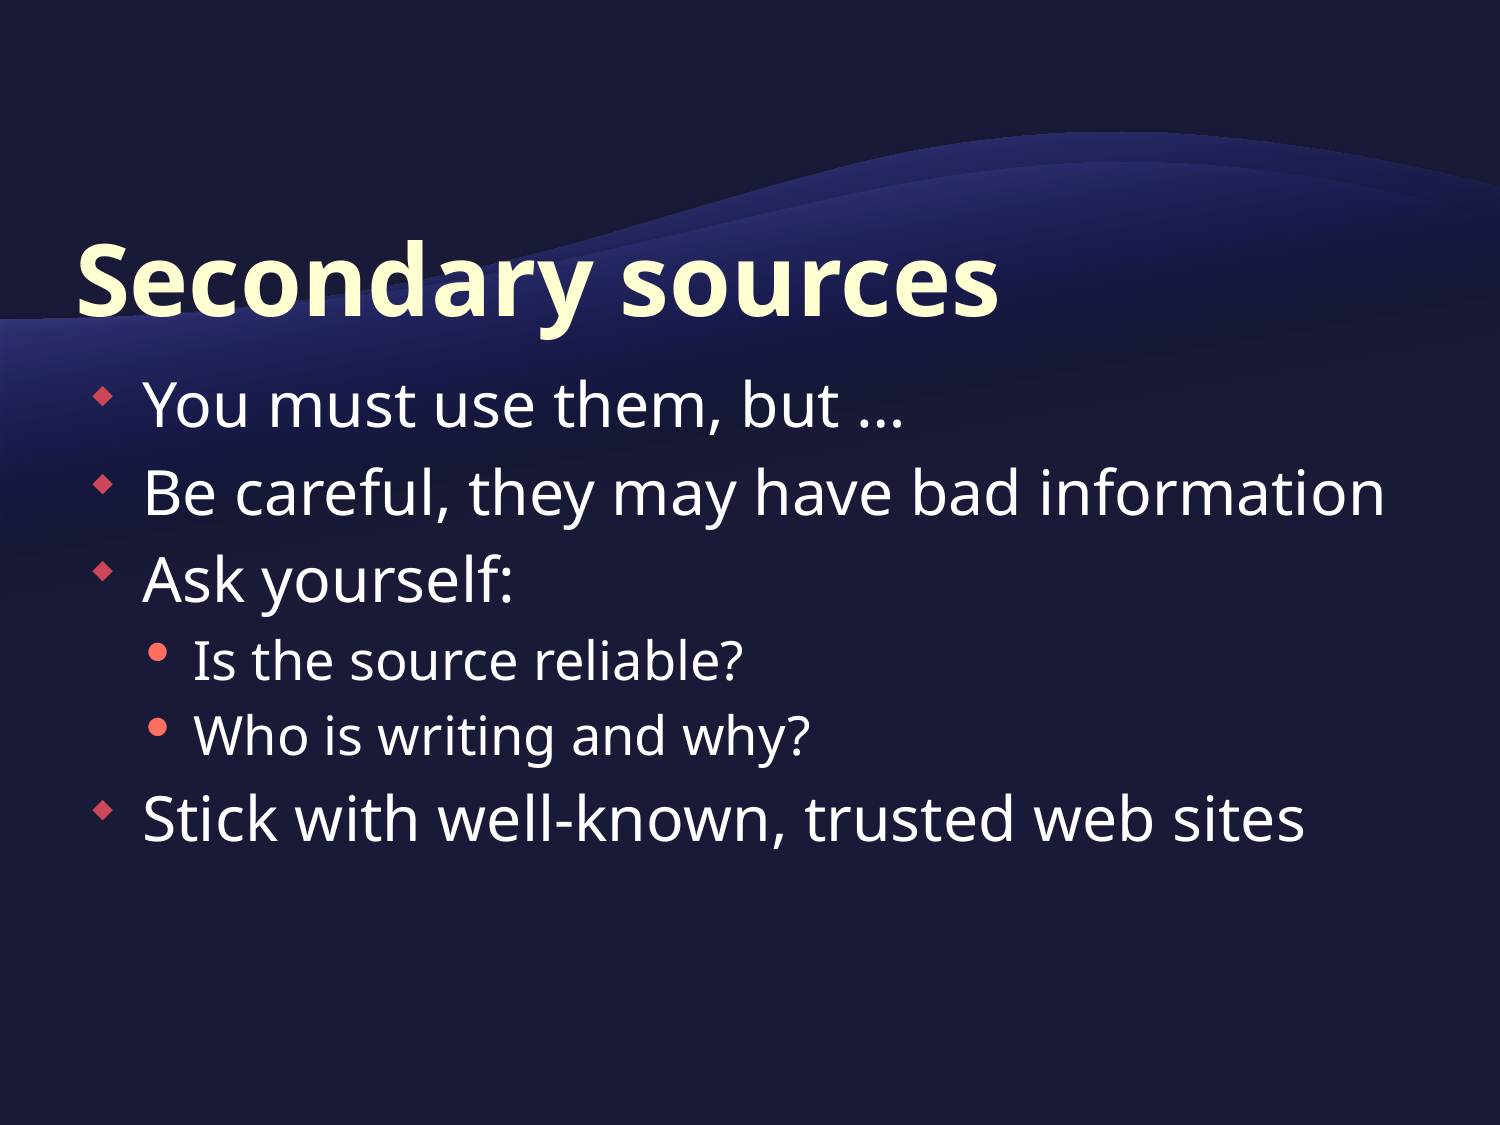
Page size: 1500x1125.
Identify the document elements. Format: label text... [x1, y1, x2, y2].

title Secondary sources [75, 87, 1425, 338]
list You must use them, but … Be careful, they may have bad information Ask yourself: Is the source reliable? Who is writing and why? Stick with well-known, trusted web sites [75, 357, 1425, 1033]
